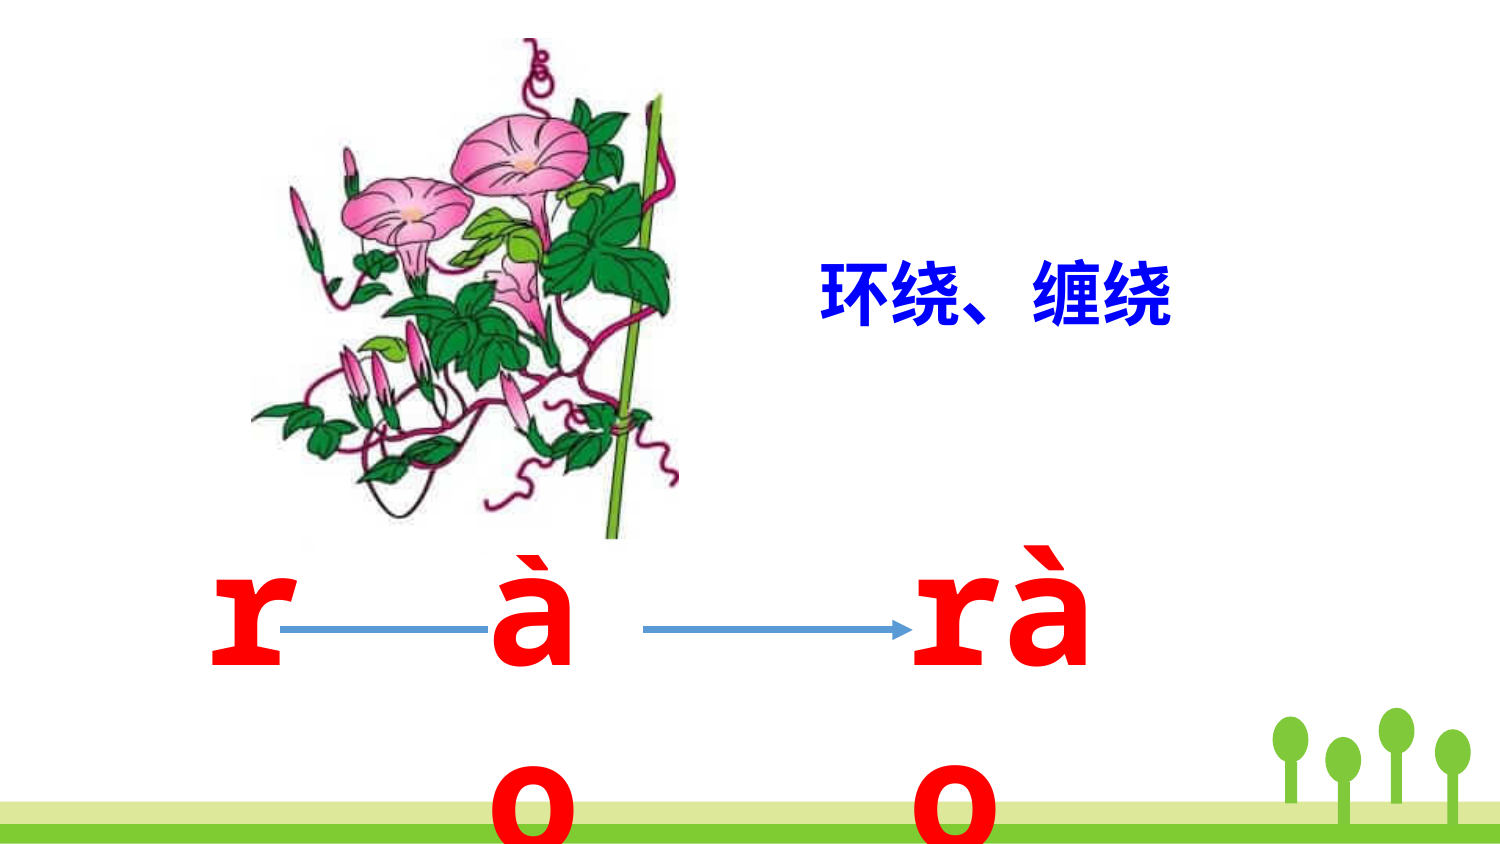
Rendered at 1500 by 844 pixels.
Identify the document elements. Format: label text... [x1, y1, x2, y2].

picture [251, 38, 679, 555]
text_box 环绕、缠绕 [808, 244, 1193, 341]
text_box rào [897, 503, 1165, 707]
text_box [0, 707, 1500, 844]
text_box r [195, 504, 308, 703]
text_box ào [474, 555, 659, 707]
